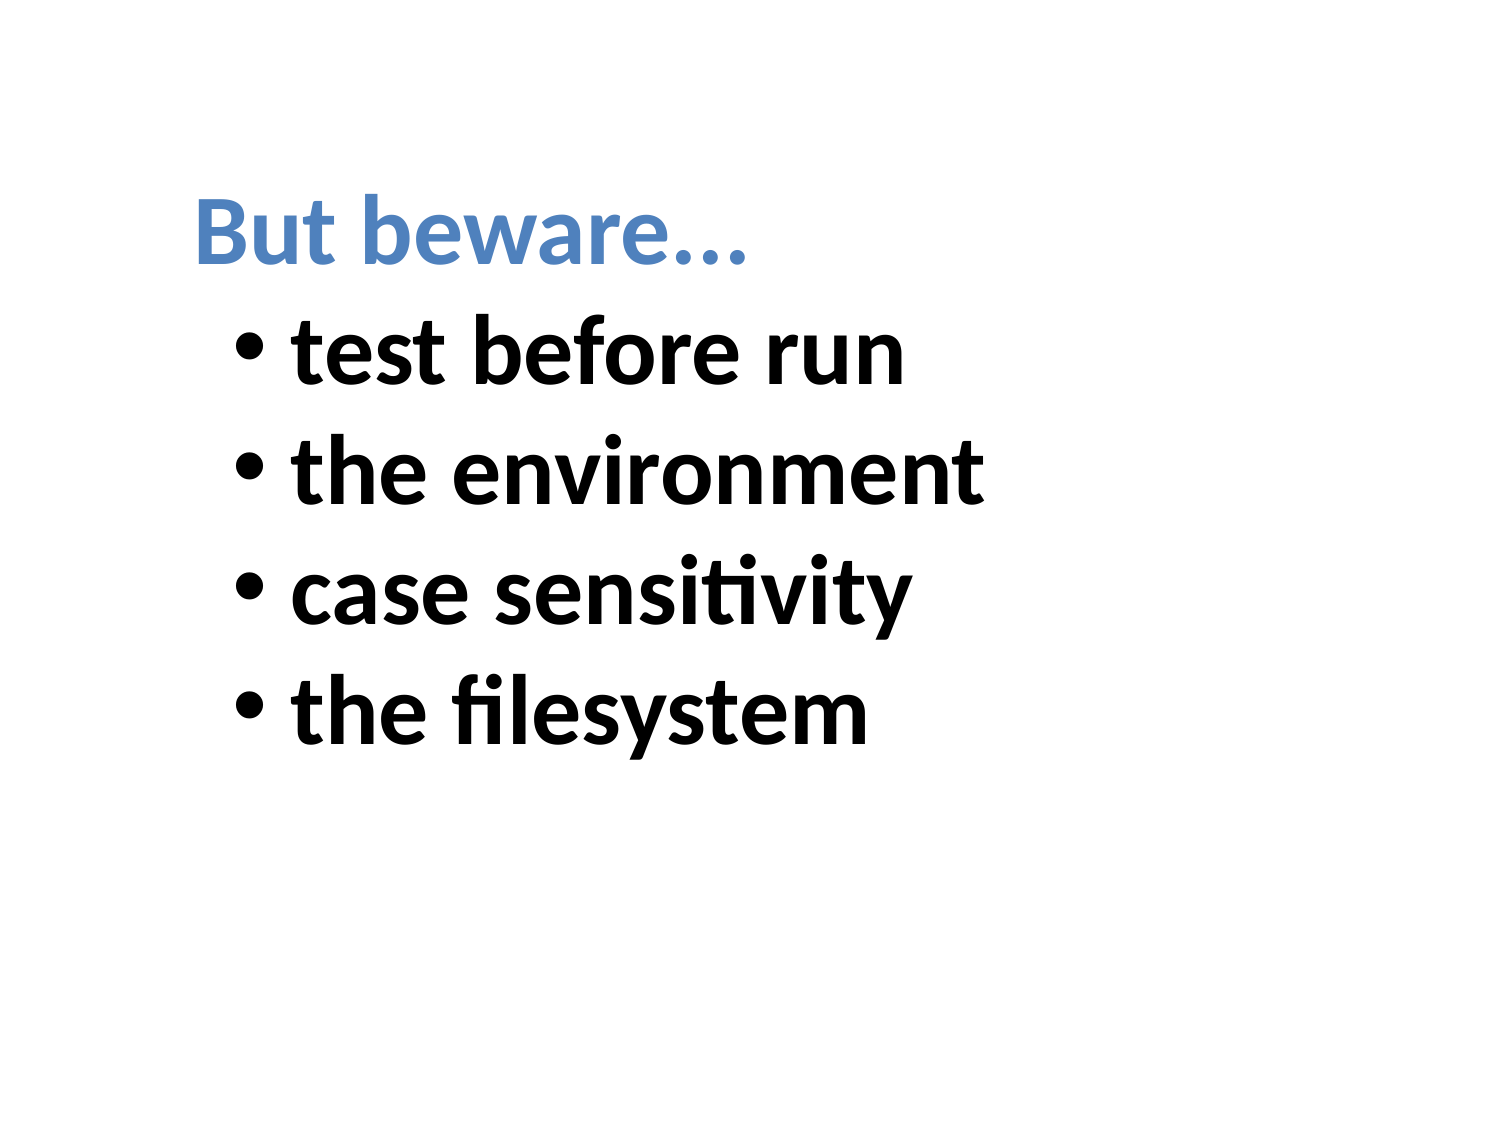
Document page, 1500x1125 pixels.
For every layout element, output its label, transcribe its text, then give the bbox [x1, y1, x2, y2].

text_box But beware... test before run the environment case sensitivity the filesystem [178, 157, 1334, 772]
